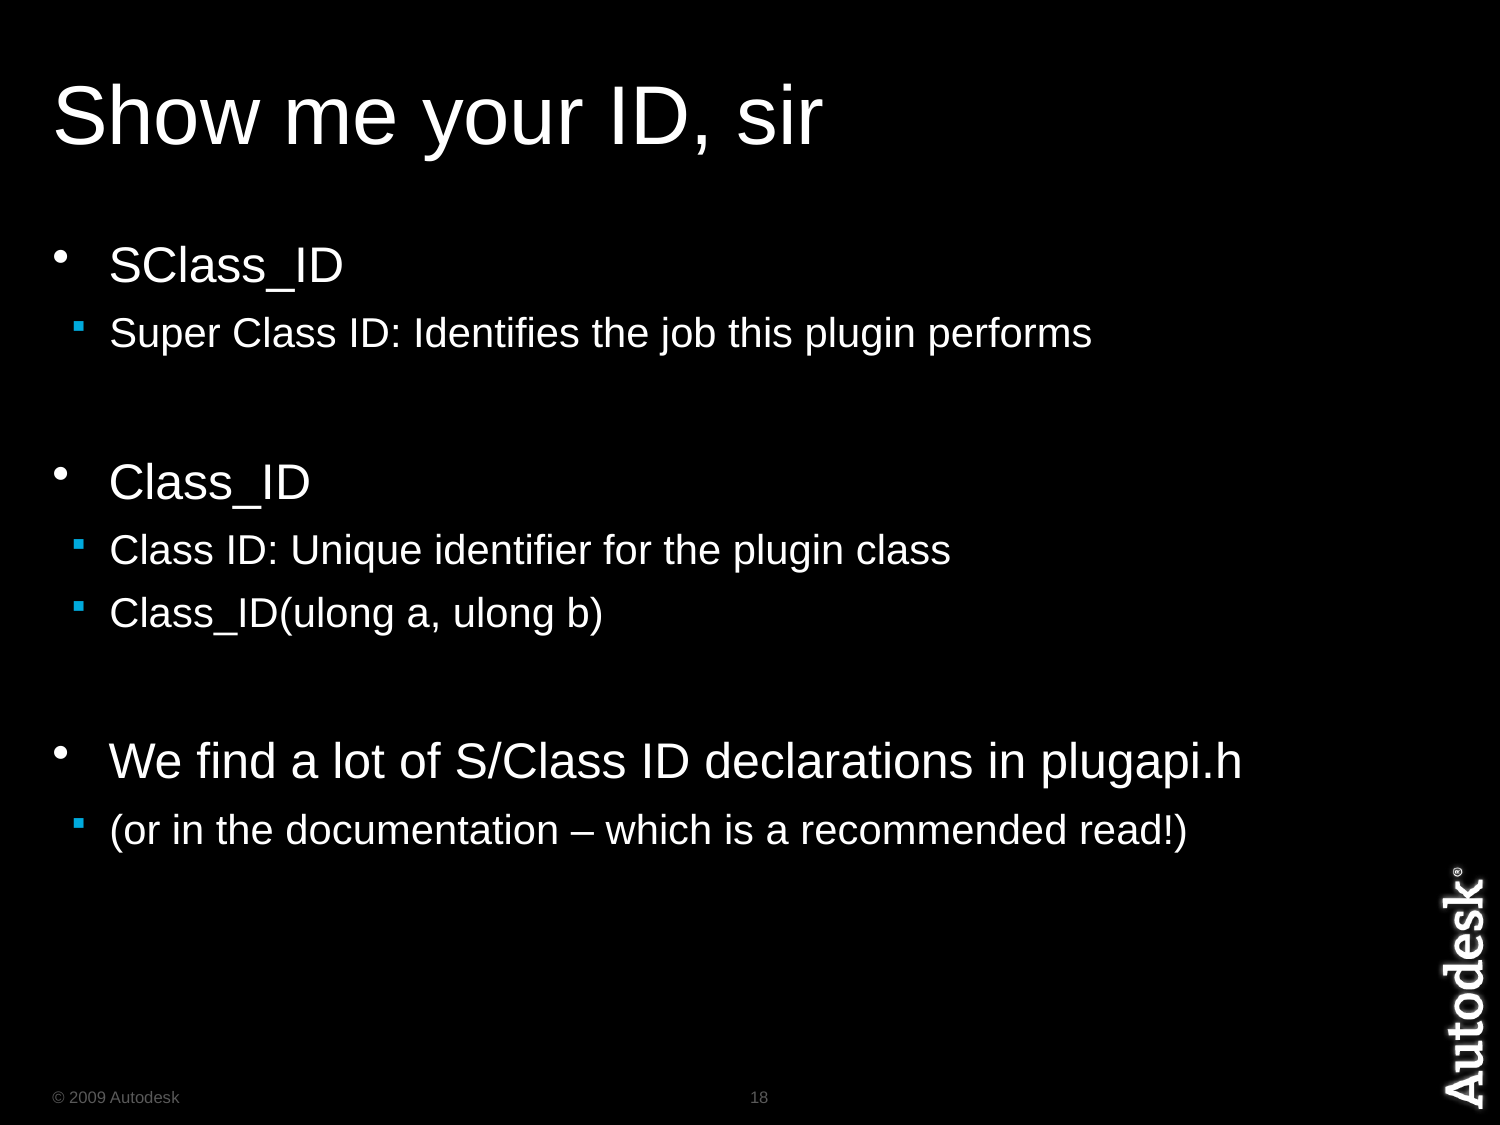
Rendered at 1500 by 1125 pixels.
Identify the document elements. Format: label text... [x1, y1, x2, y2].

list SClass_ID Super Class ID: Identifies the job this plugin performs Class_ID Class ID: Unique identifier for the plugin class Class_ID(ulong a, ulong b) We find a lot of S/Class ID declarations in plugapi.h (or in the documentation – which is a recommended read!) [52, 231, 1401, 1073]
picture [1402, 0, 1500, 1125]
title Show me your ID, sir [52, 22, 1401, 211]
